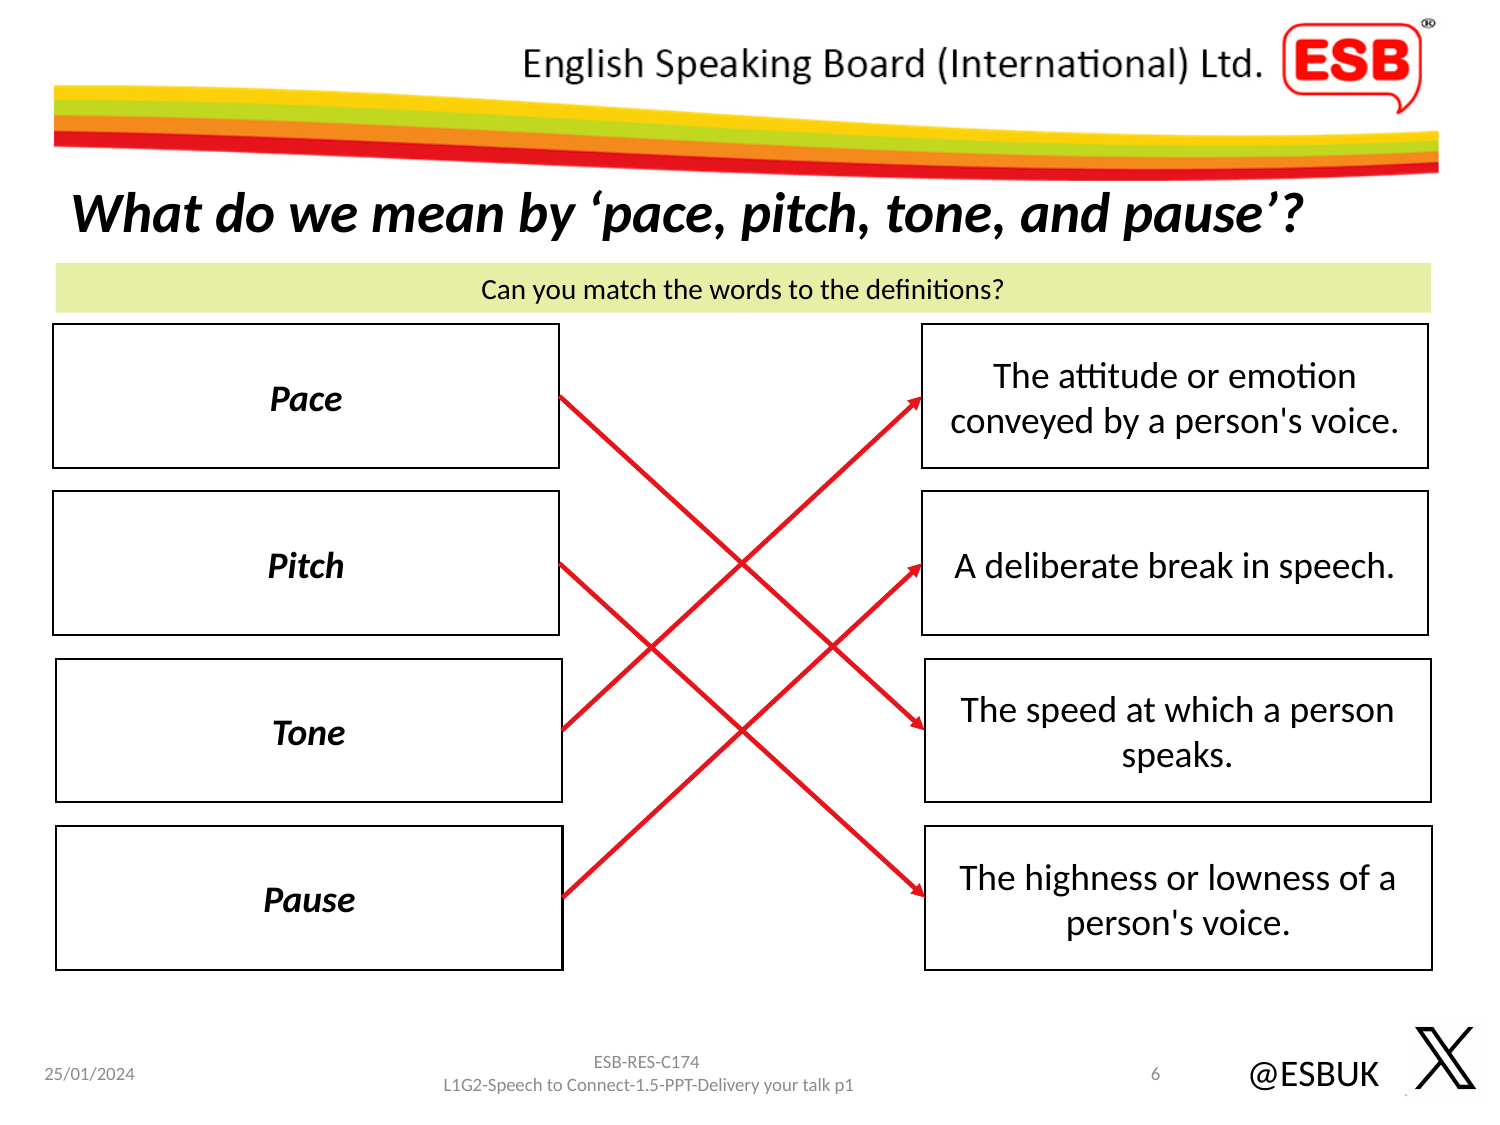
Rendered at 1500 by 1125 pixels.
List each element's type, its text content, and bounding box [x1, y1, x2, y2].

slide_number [29, 1042, 367, 1103]
title What do we mean by ‘pace, pitch, tone, and pause’? [55, 155, 1450, 274]
text_box Tone [55, 658, 559, 803]
text_box Pitch [52, 490, 559, 636]
footer ESB-RES-C174 L1G2-Speech to Connect-1.5-PPT-Delivery your talk p1 [395, 1042, 902, 1103]
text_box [561, 396, 923, 731]
text_box The attitude or emotion conveyed by a person's voice. [921, 323, 1429, 469]
slide_number 6 [930, 1042, 1176, 1103]
picture [1404, 1014, 1487, 1102]
picture [0, 0, 1500, 189]
text_box Pace [52, 323, 560, 469]
text_box A deliberate break in speech. [925, 490, 1429, 636]
text_box Can you match the words to the definitions? [55, 262, 1431, 313]
text_box Pause [55, 825, 564, 971]
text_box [562, 563, 923, 898]
text_box The speed at which a person speaks. [926, 658, 1432, 803]
text_box The highness or lowness of a person's voice. [924, 825, 1433, 971]
